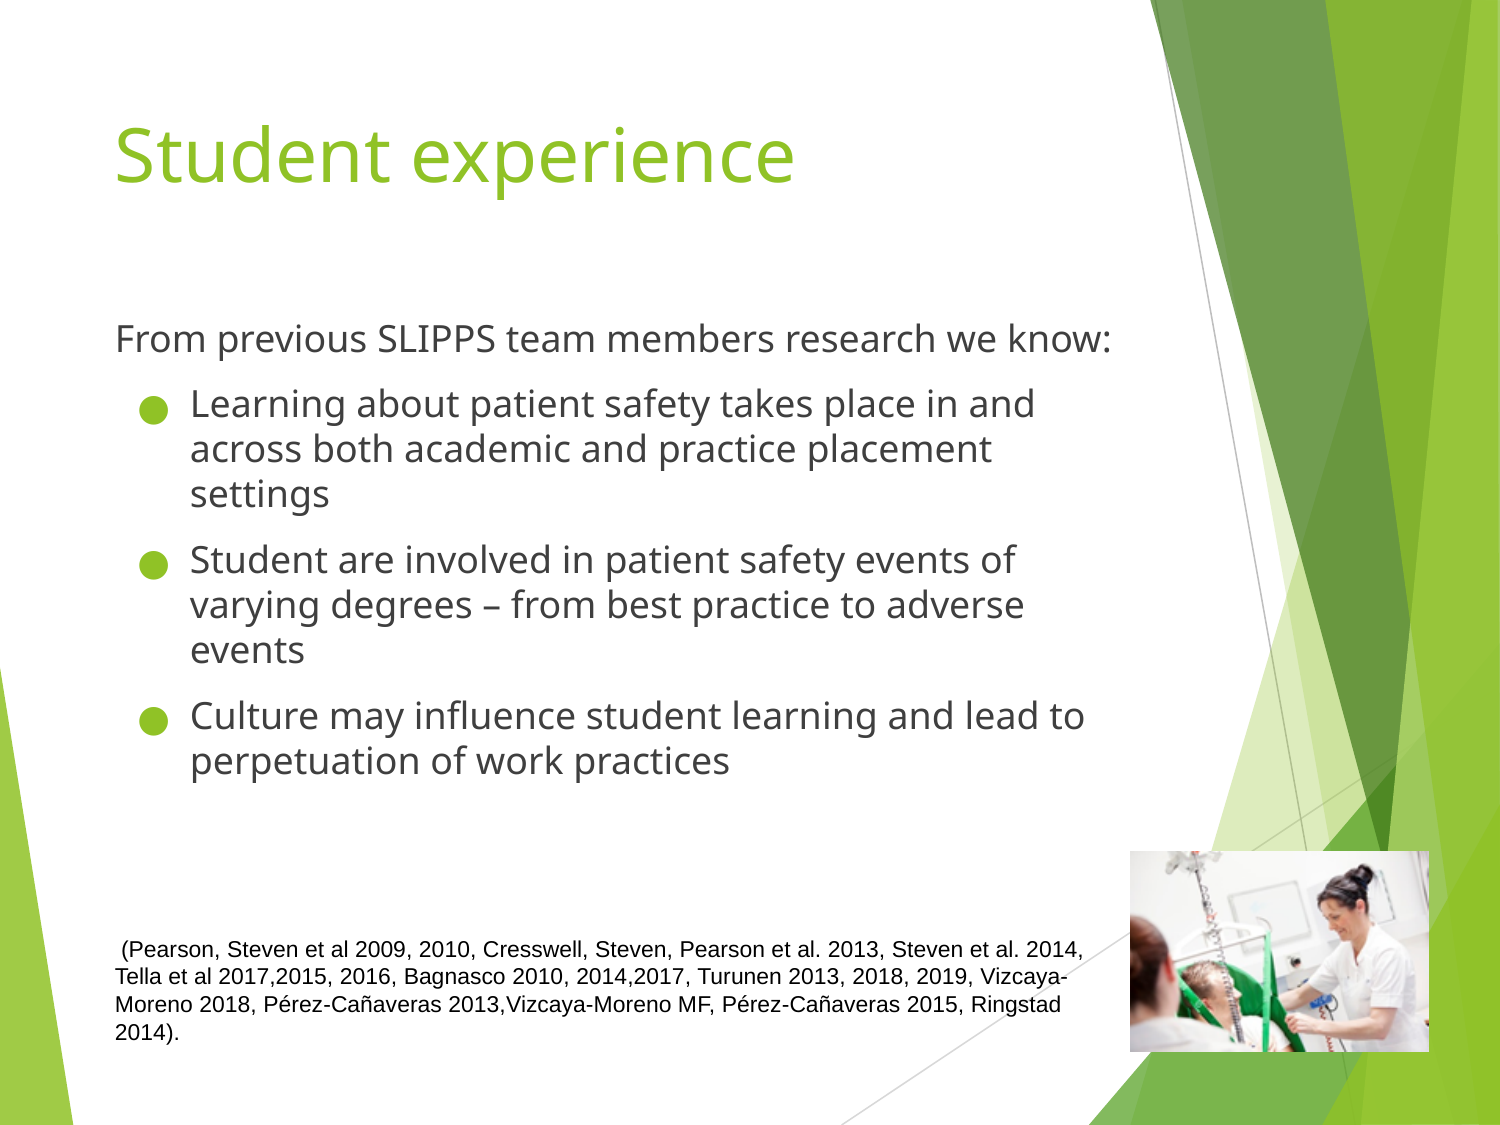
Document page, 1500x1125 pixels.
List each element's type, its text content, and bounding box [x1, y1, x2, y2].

picture [1129, 850, 1429, 1052]
list From previous SLIPPS team members research we know: Learning about patient safety takes place in and across both academic and practice placement settings Student are involved in patient safety events of varying degrees – from best practice to adverse events Culture may influence student learning and lead to perpetuation of work practices (Pearson, Steven et al 2009, 2010, Cresswell, Steven, Pearson et al. 2013, Steven et al. 2014, Tella et al 2017,2015, 2016, Bagnasco 2010, 2014,2017, Turunen 2013, 2018, 2019, Vizcaya-Moreno 2018, Pérez-Cañaveras 2013,Vizcaya-Moreno MF, Pérez-Cañaveras 2015, Ringstad 2014). [99, 307, 1142, 991]
title Student experience [99, 99, 1142, 307]
